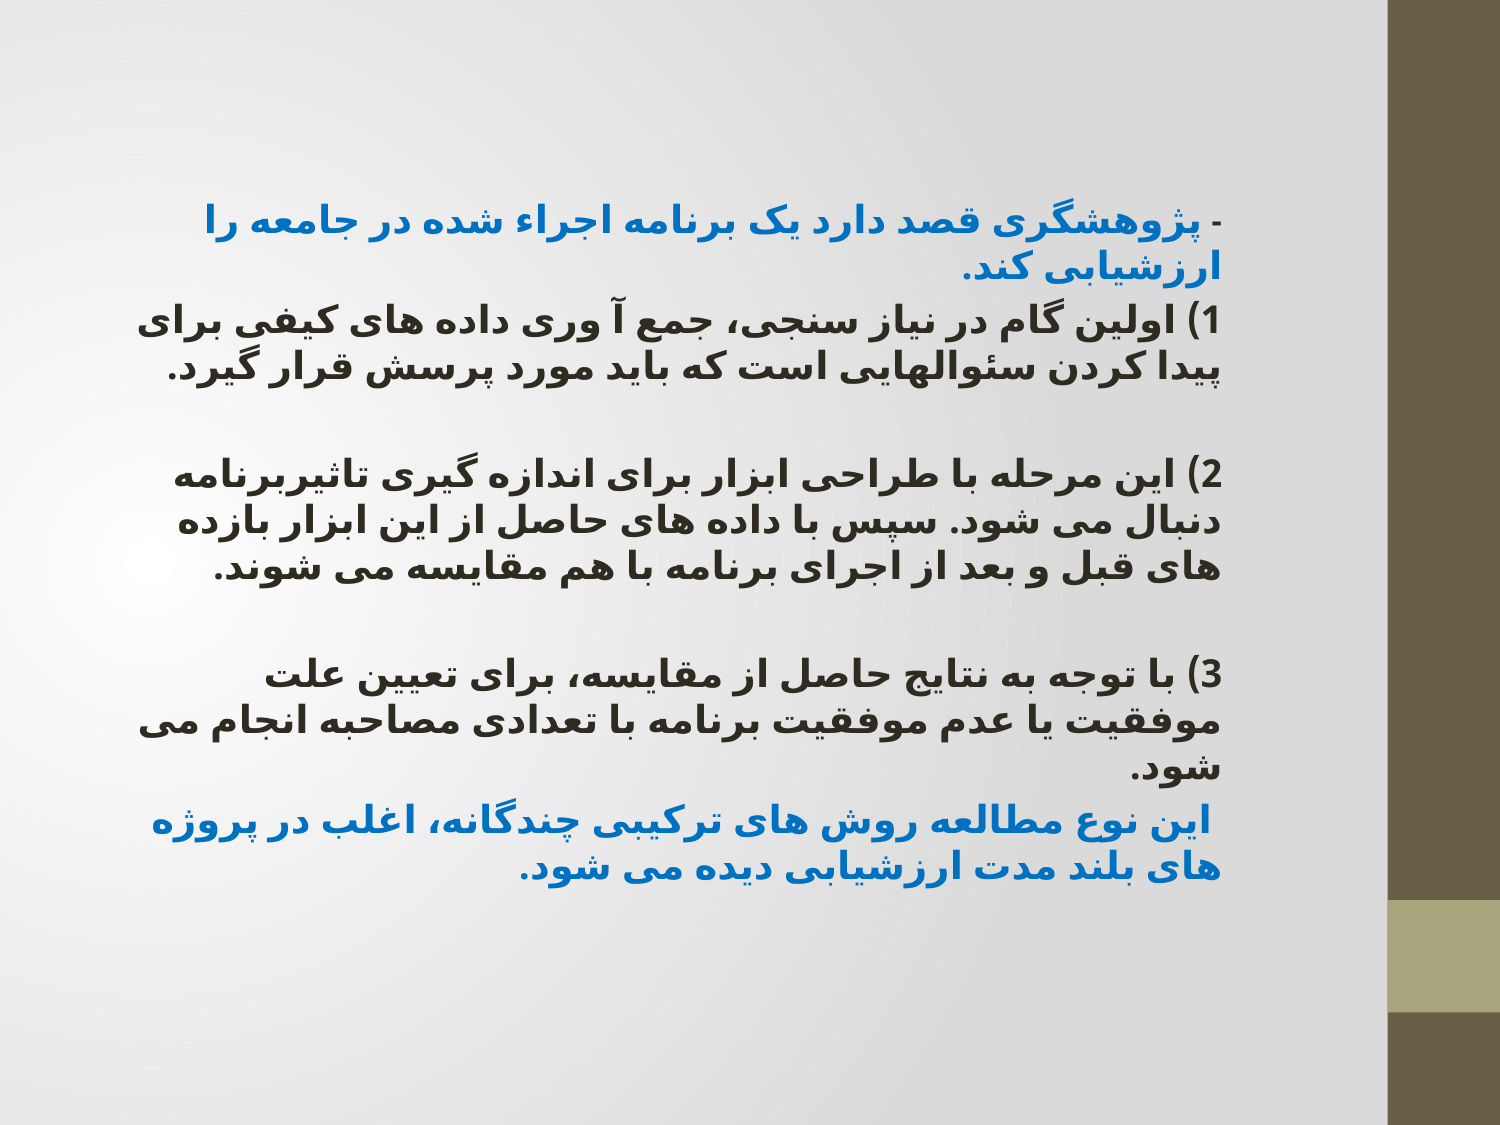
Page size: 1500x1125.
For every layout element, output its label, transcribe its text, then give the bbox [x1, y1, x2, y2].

subtitle - پژوهشگری قصد دارد یک برنامه اجراء شده در جامعه را ارزشیابی کند. 1) اولین گام در نیاز سنجی، جمع آ وری داده های کیفی برای پیدا کردن سئوالهایی است که باید مورد پرسش قرار گیرد. 2) این مرحله با طراحی ابزار برای اندازه گیری تاثیربرنامه دنبال می شود. سپس با داده های حاصل از این ابزار بازده های قبل و بعد از اجرای برنامه با هم مقایسه می شوند. 3) با توجه به نتایج حاصل از مقایسه، برای تعیین علت موفقیت یا عدم موفقیت برنامه با تعدادی مصاحبه انجام می شود. این نوع مطالعه روش های ترکیبی چندگانه، اغلب در پروژه های بلند مدت ارزشیابی دیده می شود. [112, 187, 1238, 925]
